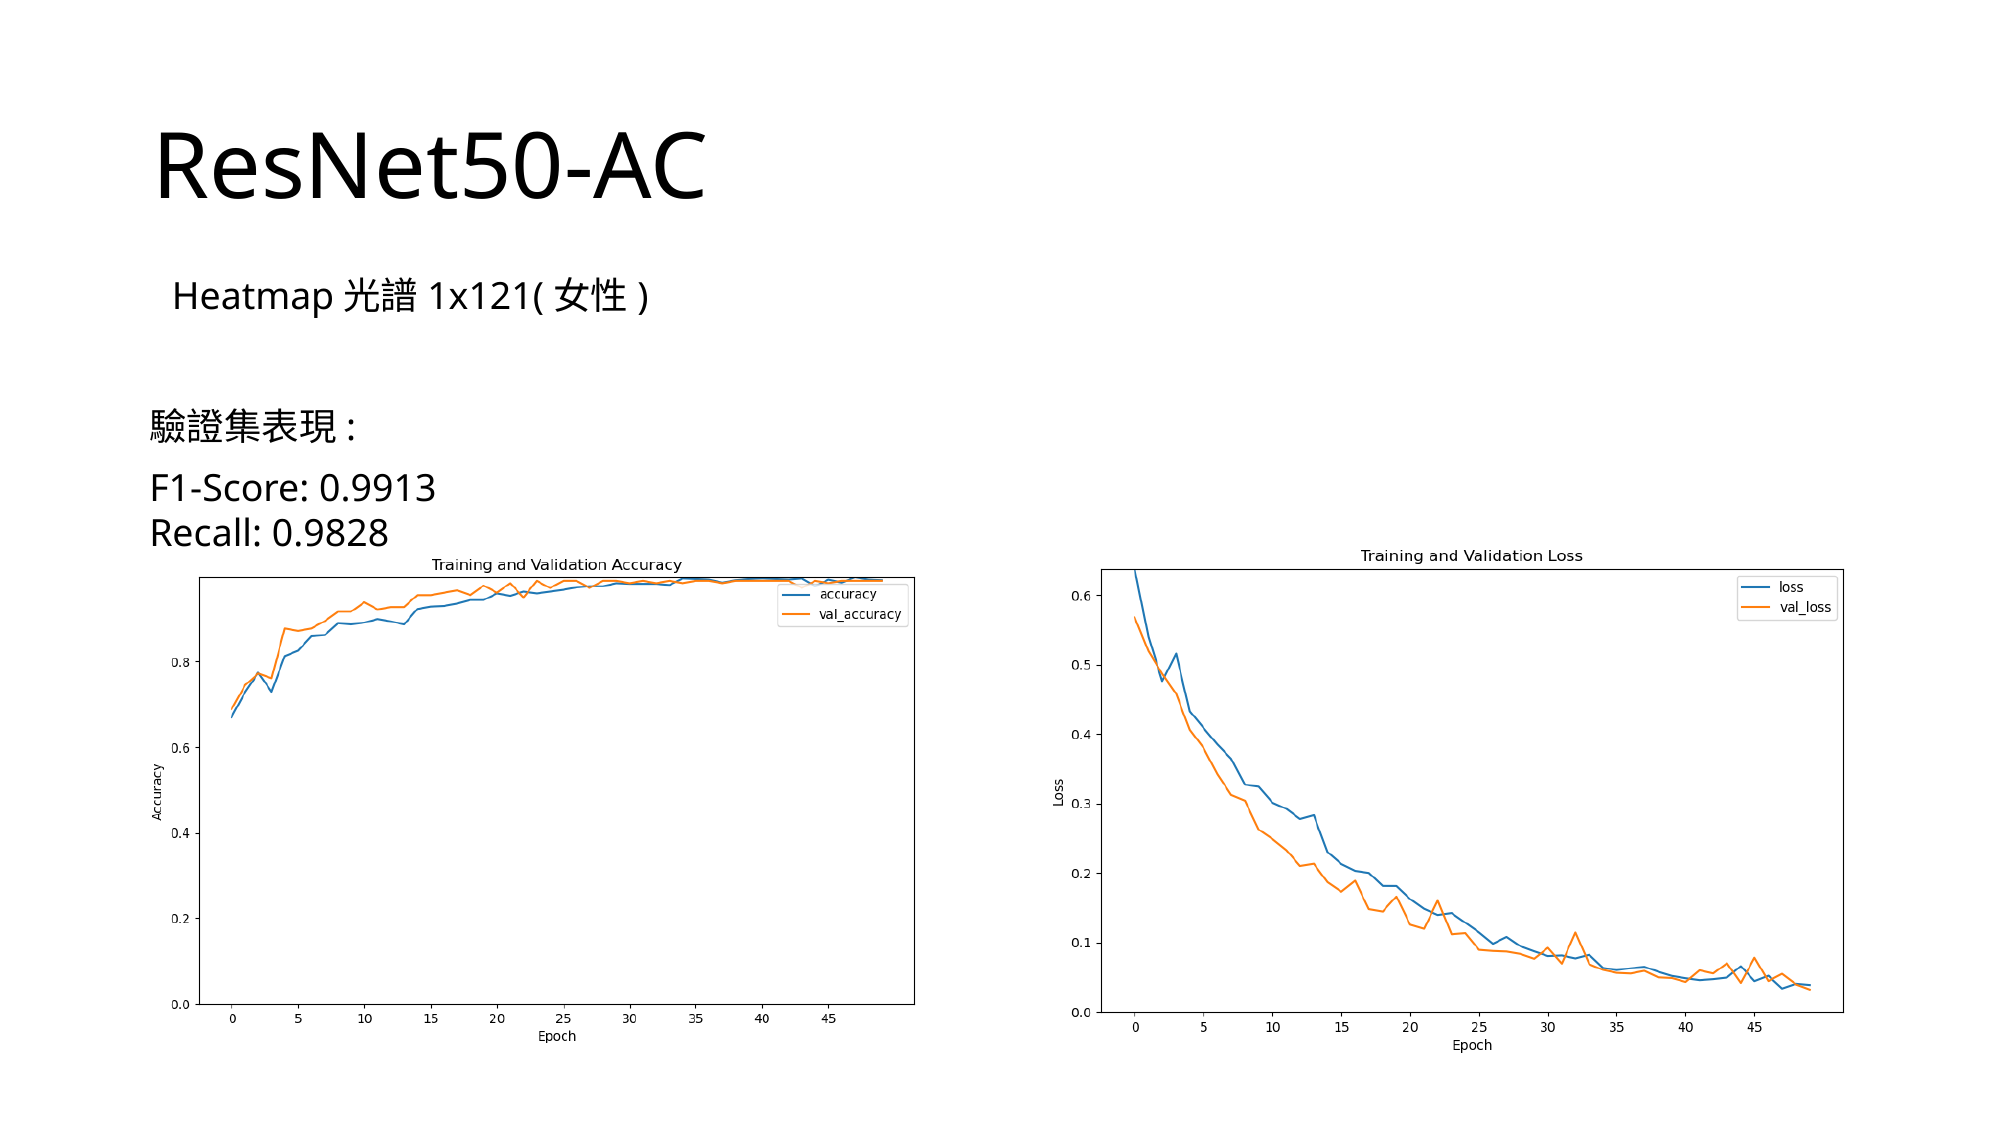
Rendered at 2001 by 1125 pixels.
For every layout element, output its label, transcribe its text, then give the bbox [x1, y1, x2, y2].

picture [1043, 531, 1864, 1062]
text_box F1-Score: 0.9913 Recall: 0.9828 [134, 456, 1135, 562]
text_box 驗證集表現: [134, 395, 404, 456]
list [136, 537, 944, 1055]
text_box Heatmap光譜1x121(女性) [157, 264, 706, 324]
title ResNet50-AC [137, 59, 1863, 278]
